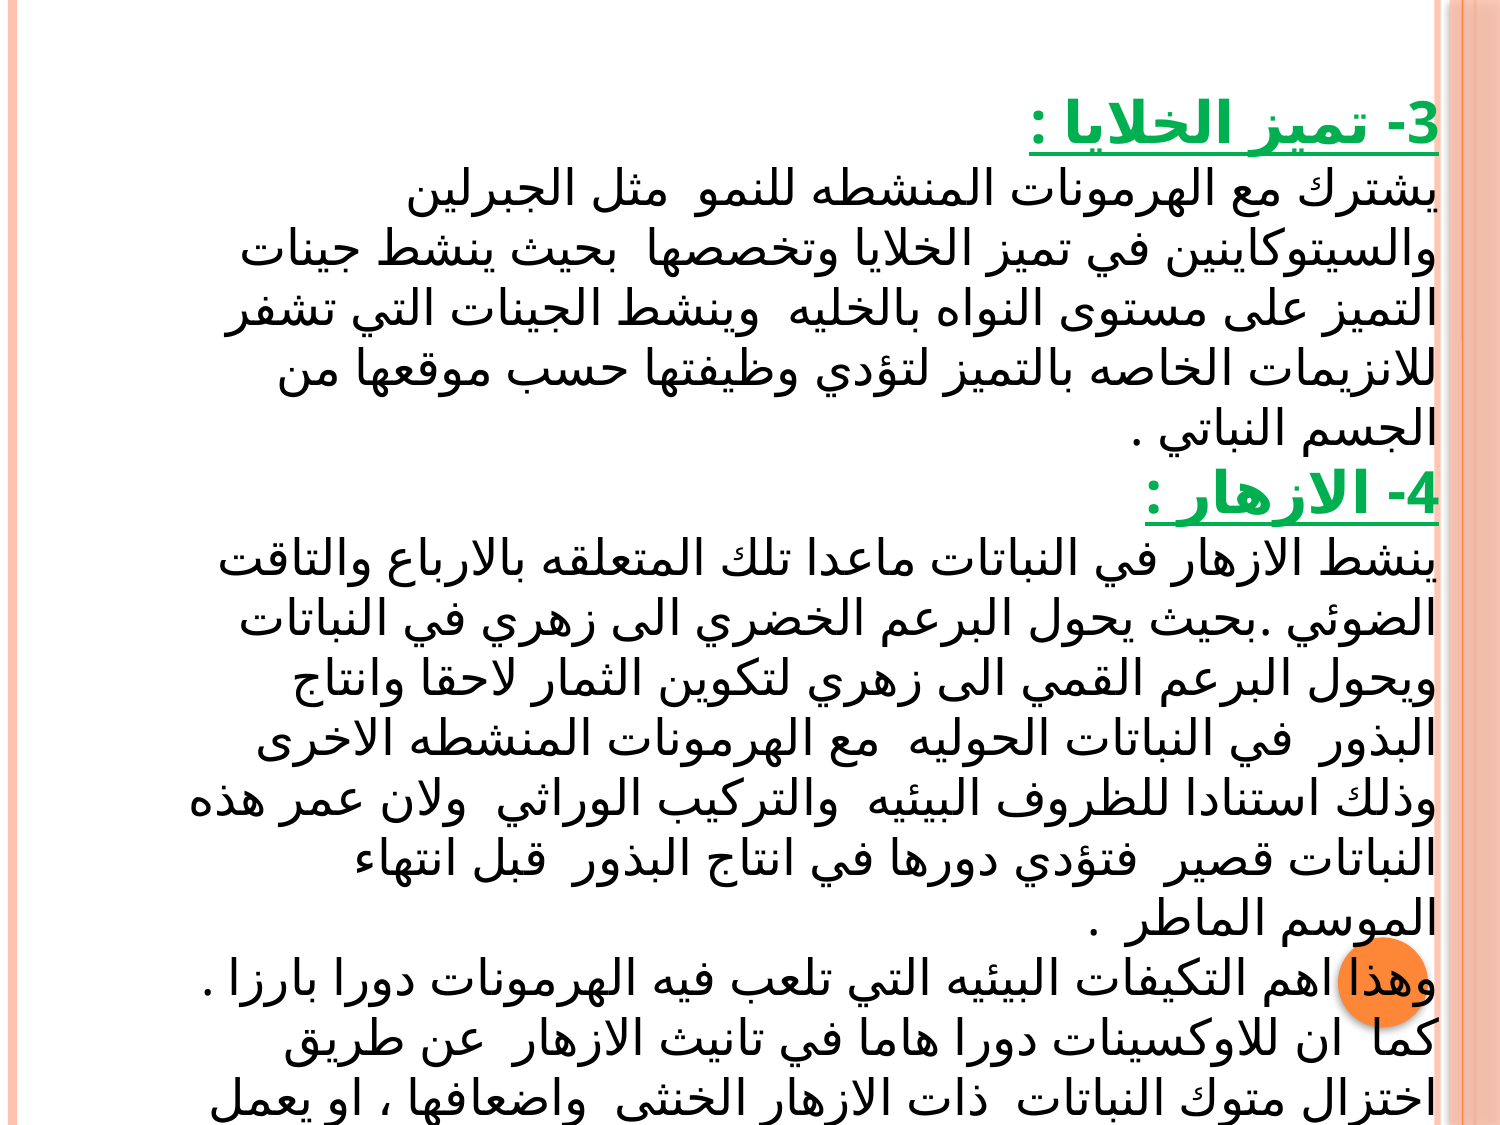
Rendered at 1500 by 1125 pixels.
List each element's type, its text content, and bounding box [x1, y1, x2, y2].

text_box 3- تميز الخلايا : يشترك مع الهرمونات المنشطه للنمو مثل الجبرلين والسيتوكاينين في تميز الخلايا وتخصصها بحيث ينشط جينات التميز على مستوى النواه بالخليه وينشط الجينات التي تشفر للانزيمات الخاصه بالتميز لتؤدي وظيفتها حسب موقعها من الجسم النباتي . 4- الازهار : ينشط الازهار في النباتات ماعدا تلك المتعلقه بالارباع والتاقت الضوئي .بحيث يحول البرعم الخضري الى زهري في النباتات ويحول البرعم القمي الى زهري لتكوين الثمار لاحقا وانتاج البذور في النباتات الحوليه مع الهرمونات المنشطه الاخرى وذلك استنادا للظروف البيئيه والتركيب الوراثي ولان عمر هذه النباتات قصير فتؤدي دورها في انتاج البذور قبل انتهاء الموسم الماطر . وهذا اهم التكيفات البيئيه التي تلعب فيه الهرمونات دورا بارزا . كما ان للاوكسينات دورا هاما في تانيث الازهار عن طريق اختزال متوك النباتات ذات الازهار الخنثى واضعافها ، او يعمل على تنشيط تكوين المبيض المختزل في الازهار المذكره ليجعلها خنثى . [171, 78, 1455, 1125]
